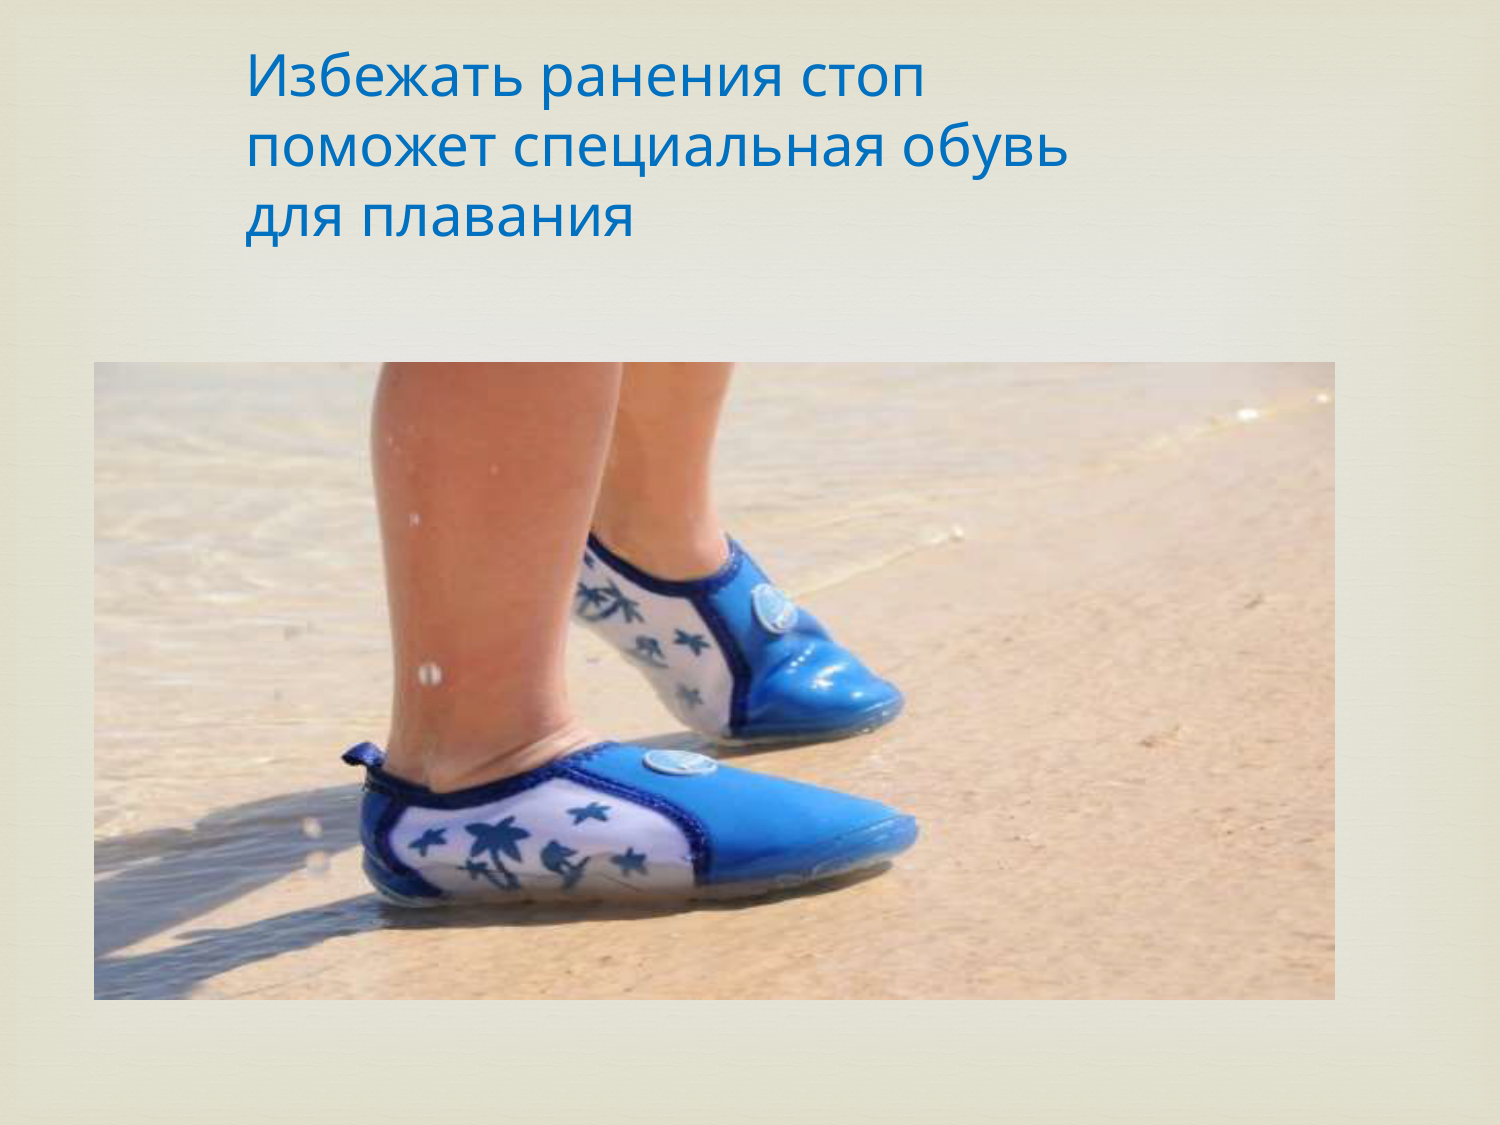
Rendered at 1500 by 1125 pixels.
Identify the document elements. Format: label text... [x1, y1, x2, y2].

text_box Избежать ранения стоп поможет специальная обувь для плавания [230, 30, 1199, 256]
picture [93, 361, 1336, 1001]
